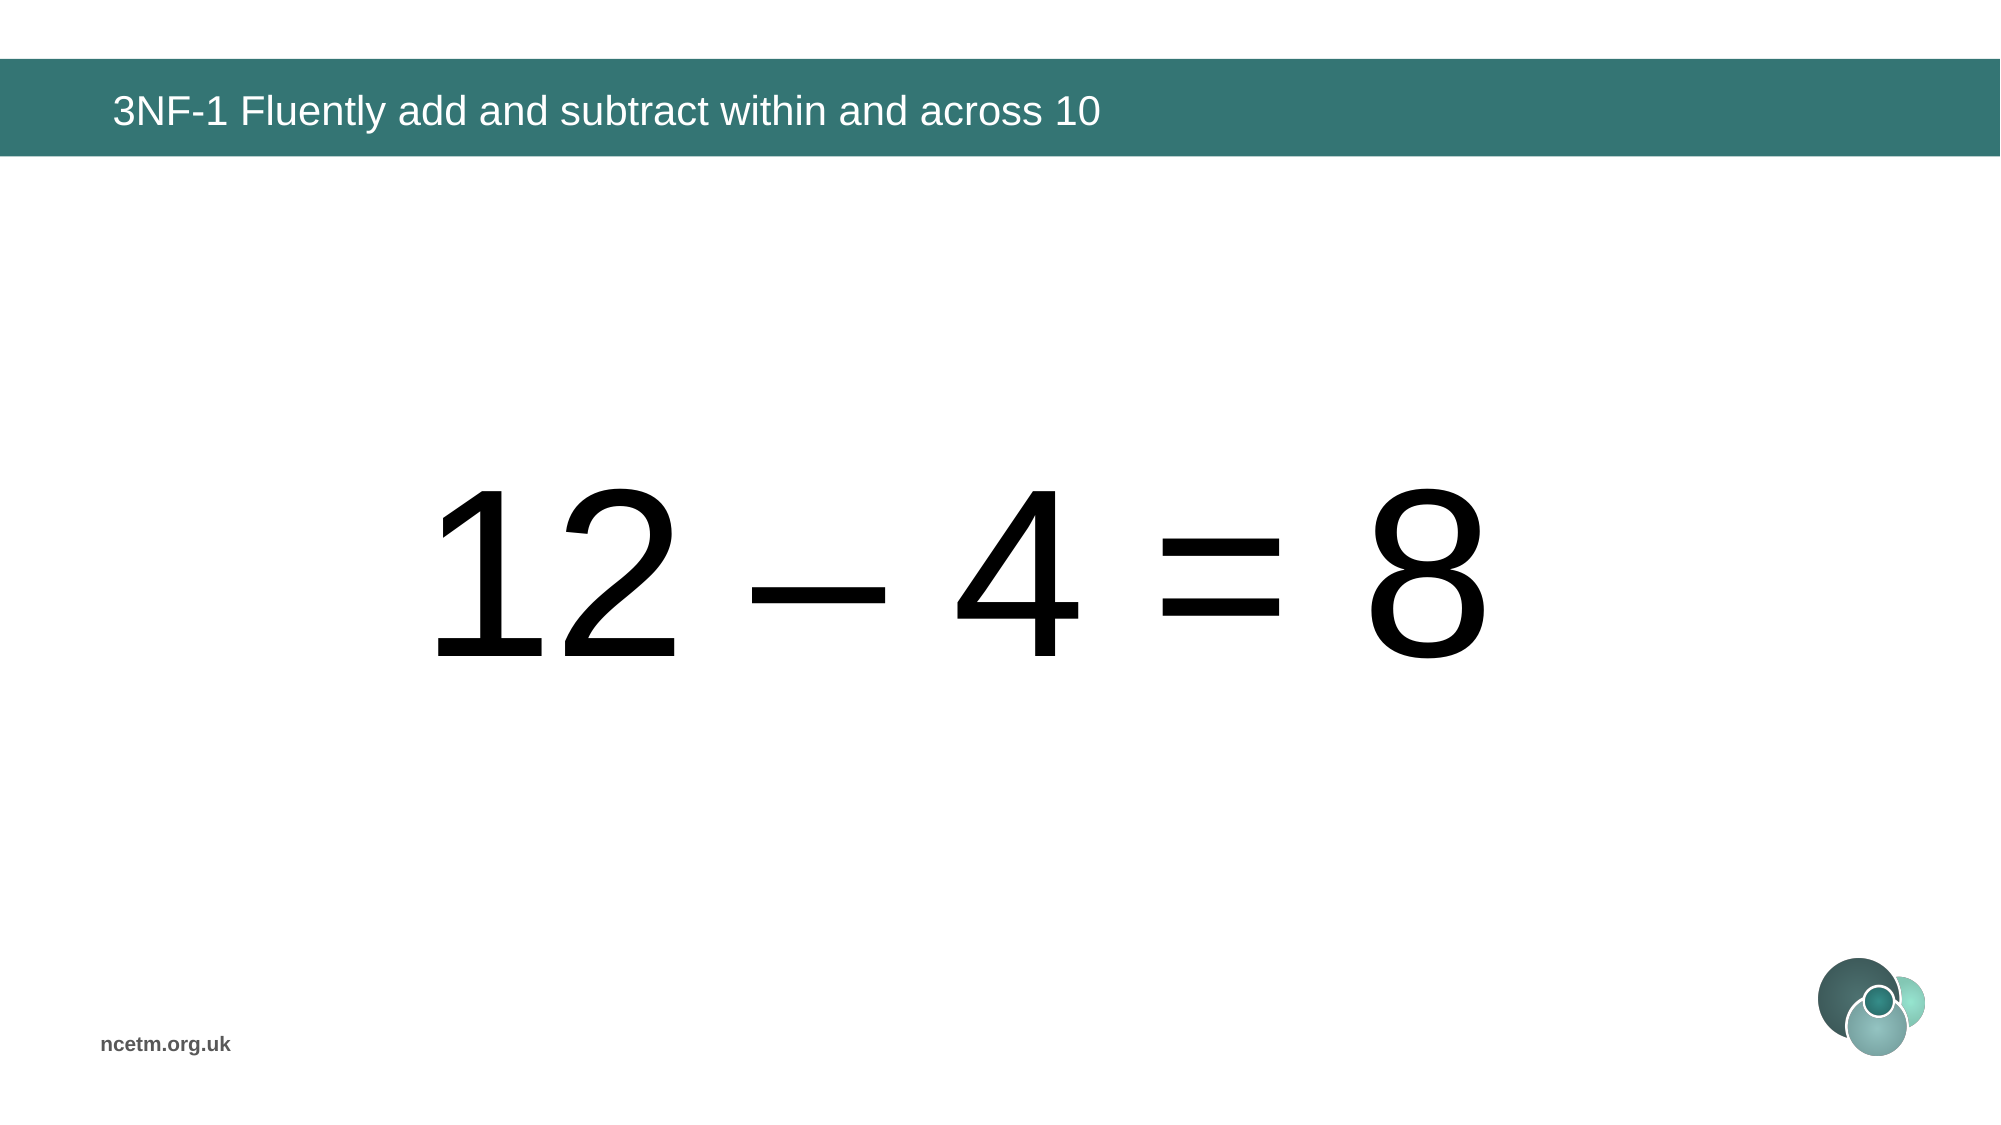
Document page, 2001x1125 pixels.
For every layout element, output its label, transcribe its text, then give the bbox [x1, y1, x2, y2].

text_box 12 – 4 = [405, 409, 1346, 712]
text_box 8 [1346, 409, 1510, 712]
picture [1818, 958, 1925, 1056]
title 3NF-1 Fluently add and subtract within and across 10 [97, 76, 1945, 147]
